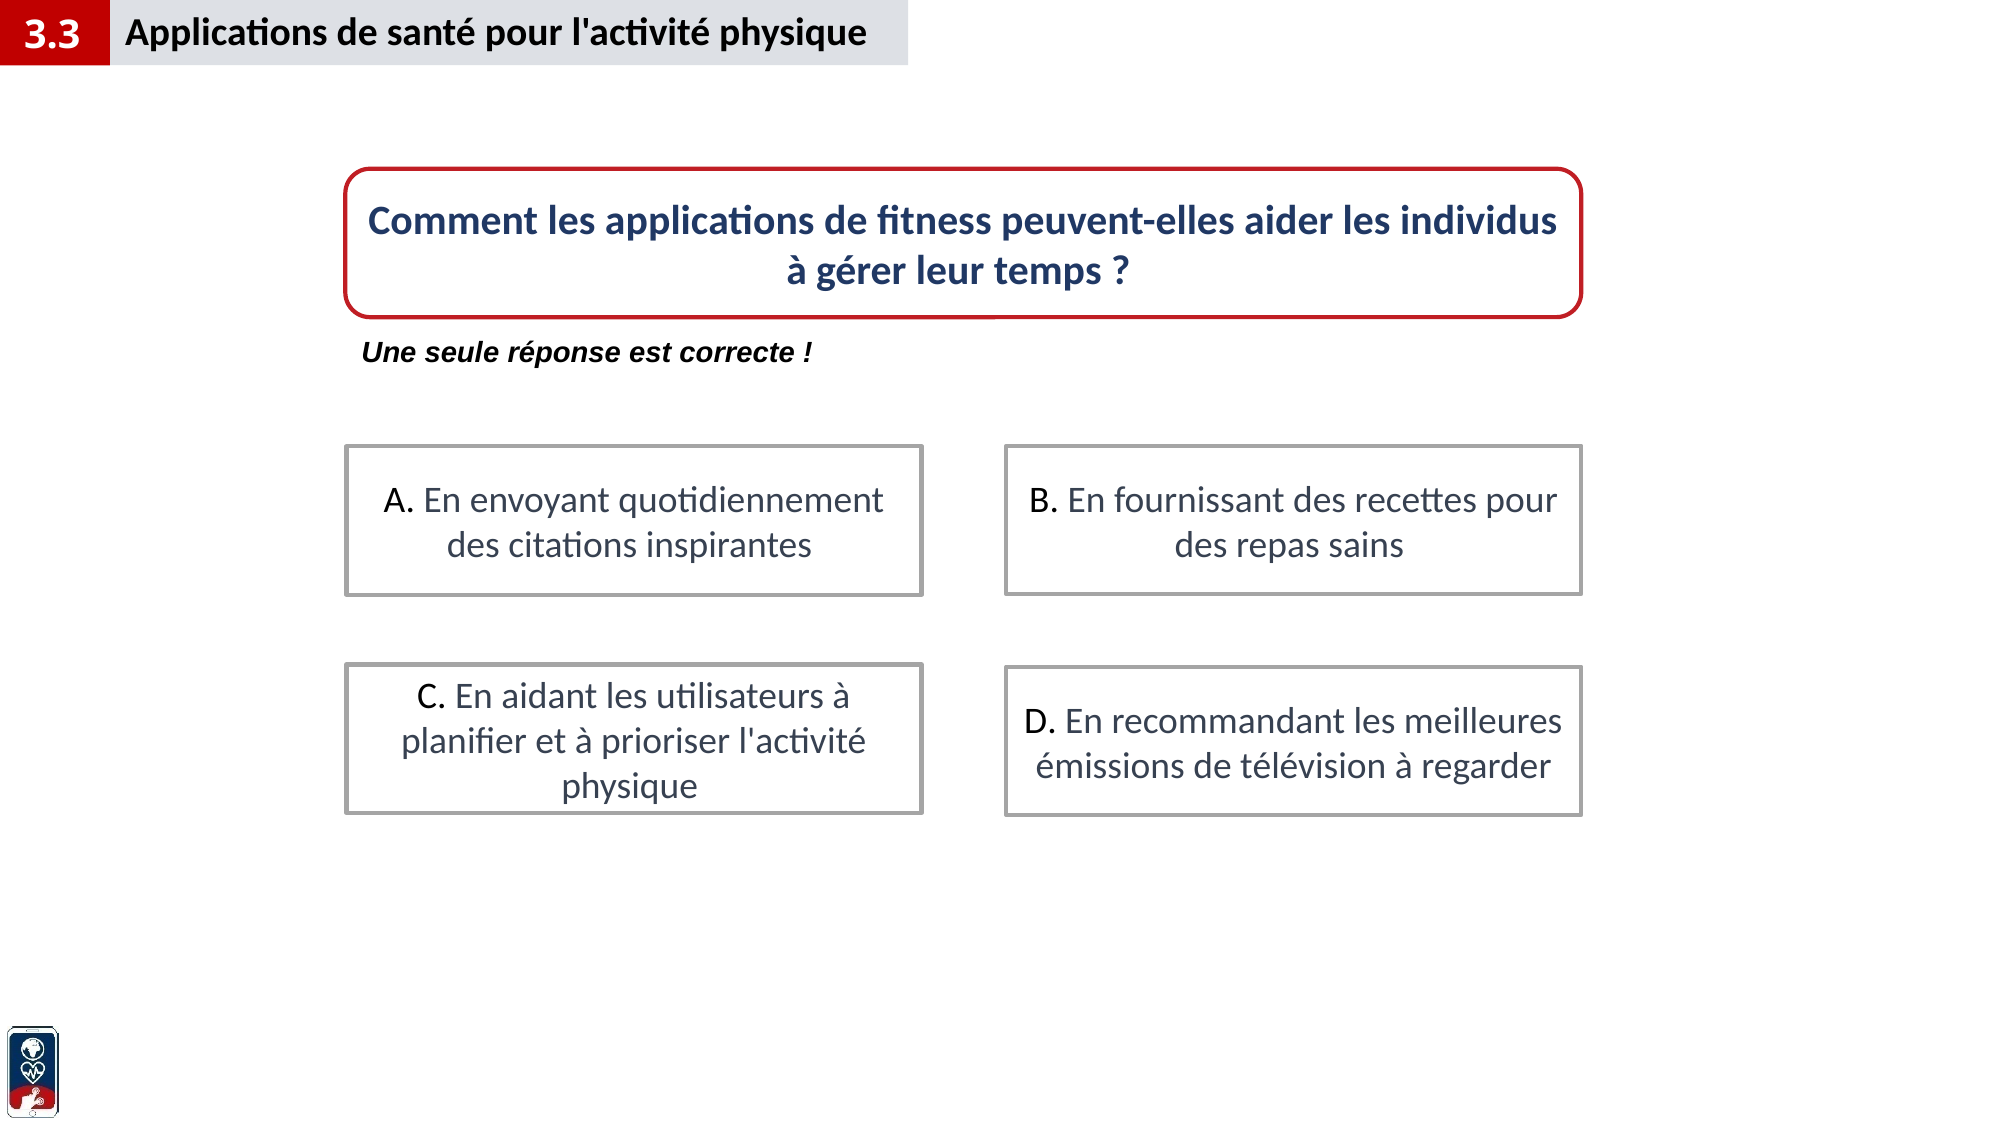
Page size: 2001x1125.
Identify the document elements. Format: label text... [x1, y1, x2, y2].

text_box C. En aidant les utilisateurs à planifier et à prioriser l'activité physique [344, 662, 924, 815]
text_box B. En fournissant des recettes pour des repas sains [1004, 444, 1583, 596]
picture [7, 1026, 59, 1118]
text_box D. En recommandant les meilleures émissions de télévision à regarder [1004, 665, 1583, 817]
text_box A. En envoyant quotidiennement des citations inspirantes [344, 444, 924, 597]
text_box Applications de santé pour l'activité physique [110, 0, 909, 66]
text_box Comment les applications de fitness peuvent-elles aider les individus à gérer leur temps ? [345, 168, 1582, 318]
text_box [0, 0, 110, 66]
text_box Une seule réponse est correcte ! [346, 325, 955, 376]
text_box 3.3 [9, 9, 102, 56]
